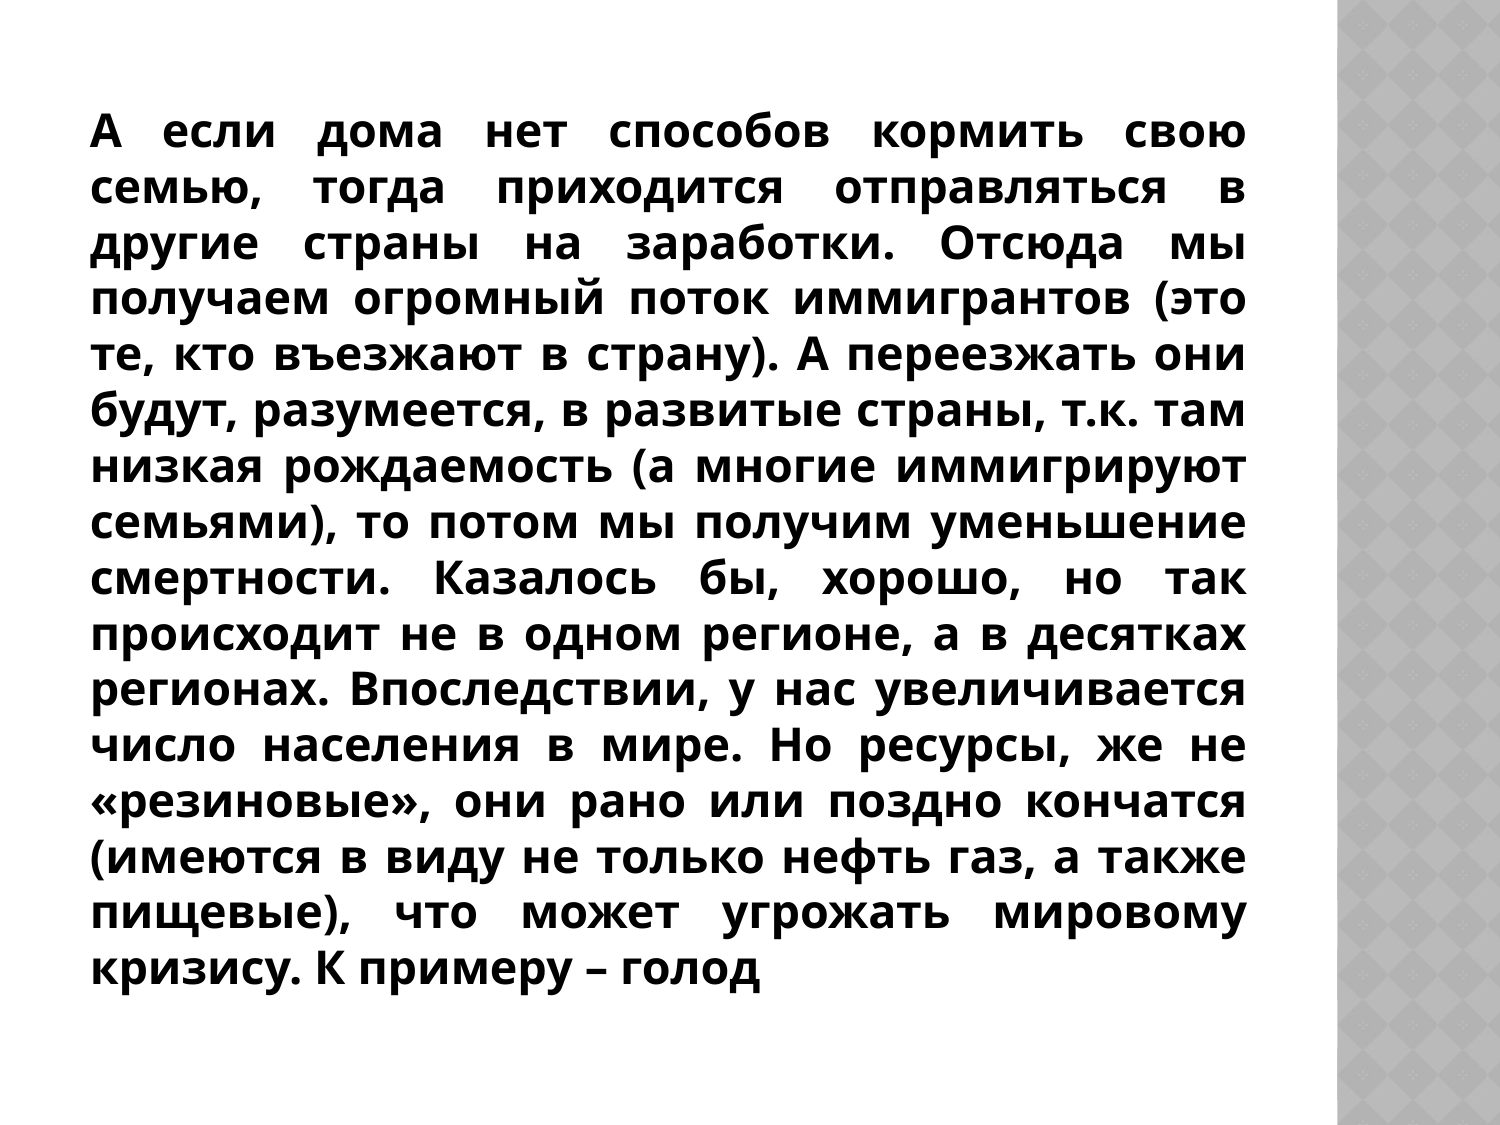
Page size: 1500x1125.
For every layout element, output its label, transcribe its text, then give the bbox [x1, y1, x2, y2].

list А если дома нет способов кормить свою семью, тогда приходится отправляться в другие страны на заработки. Отсюда мы получаем огромный поток иммигрантов (это те, кто въезжают в страну). А переезжать они будут, разумеется, в развитые страны, т.к. там низкая рождаемость (а многие иммигрируют семьями), то потом мы получим уменьшение смертности. Казалось бы, хорошо, но так происходит не в одном регионе, а в десятках регионах. Впоследствии, у нас увеличивается число населения в мире. Но ресурсы, же не «резиновые», они рано или поздно кончатся (имеются в виду не только нефть газ, а также пищевые), что может угрожать мировому кризису. К примеру – голод [75, 93, 1263, 1059]
